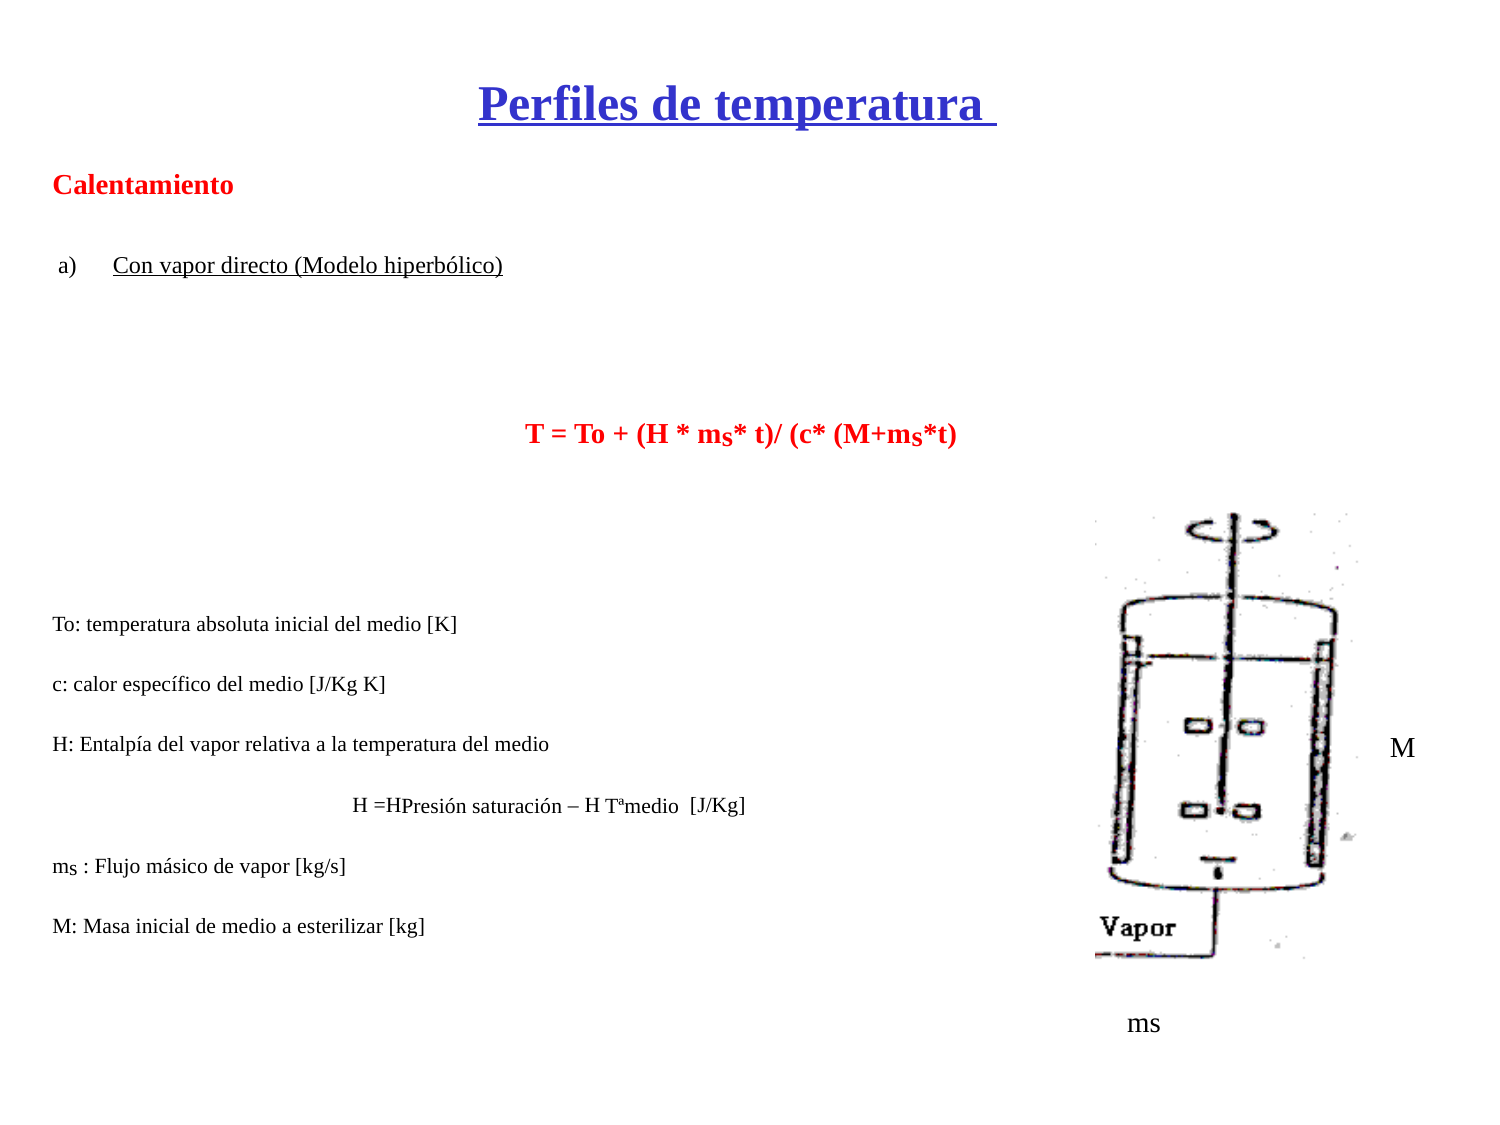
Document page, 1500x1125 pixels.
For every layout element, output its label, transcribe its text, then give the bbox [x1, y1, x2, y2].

text_box ms [1112, 984, 1200, 1046]
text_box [1095, 512, 1360, 976]
list Perfiles de temperatura [99, 62, 1376, 124]
text_box M [1374, 687, 1500, 771]
text_box Calentamiento a) Con vapor directo (Modelo hiperbólico) T = To + (H * ms* t)/ (c* (M+ms*t) To: temperatura absoluta inicial del medio [K] c: calor específico del medio [J/Kg K] H: Entalpía del vapor relativa a la temperatura del medio H =HPresión saturación – H Tªmedio [J/Kg] ms : Flujo másico de vapor [kg/s] M: Masa inicial de medio a esterilizar [kg] [37, 124, 1463, 940]
